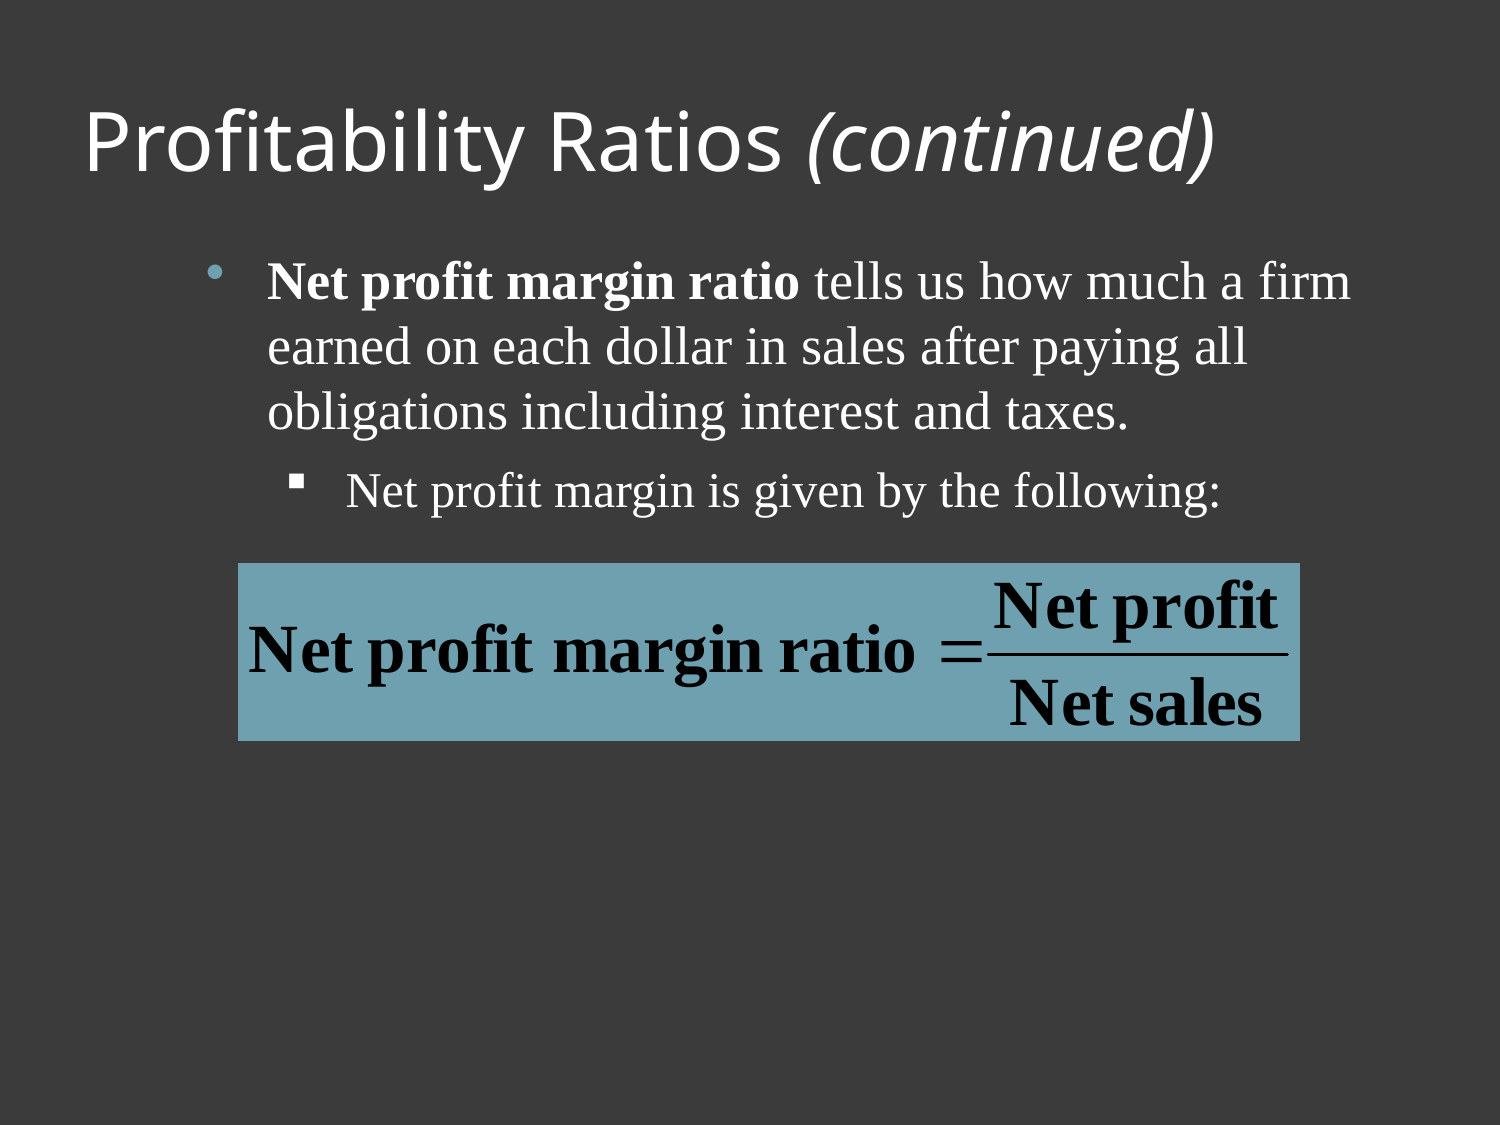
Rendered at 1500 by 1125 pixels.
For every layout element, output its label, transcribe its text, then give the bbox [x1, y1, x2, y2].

title Profitability Ratios (continued) [75, 45, 1300, 233]
list Net profit margin ratio tells us how much a firm earned on each dollar in sales after paying all obligations including interest and taxes. [187, 237, 1463, 450]
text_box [187, 449, 1321, 742]
